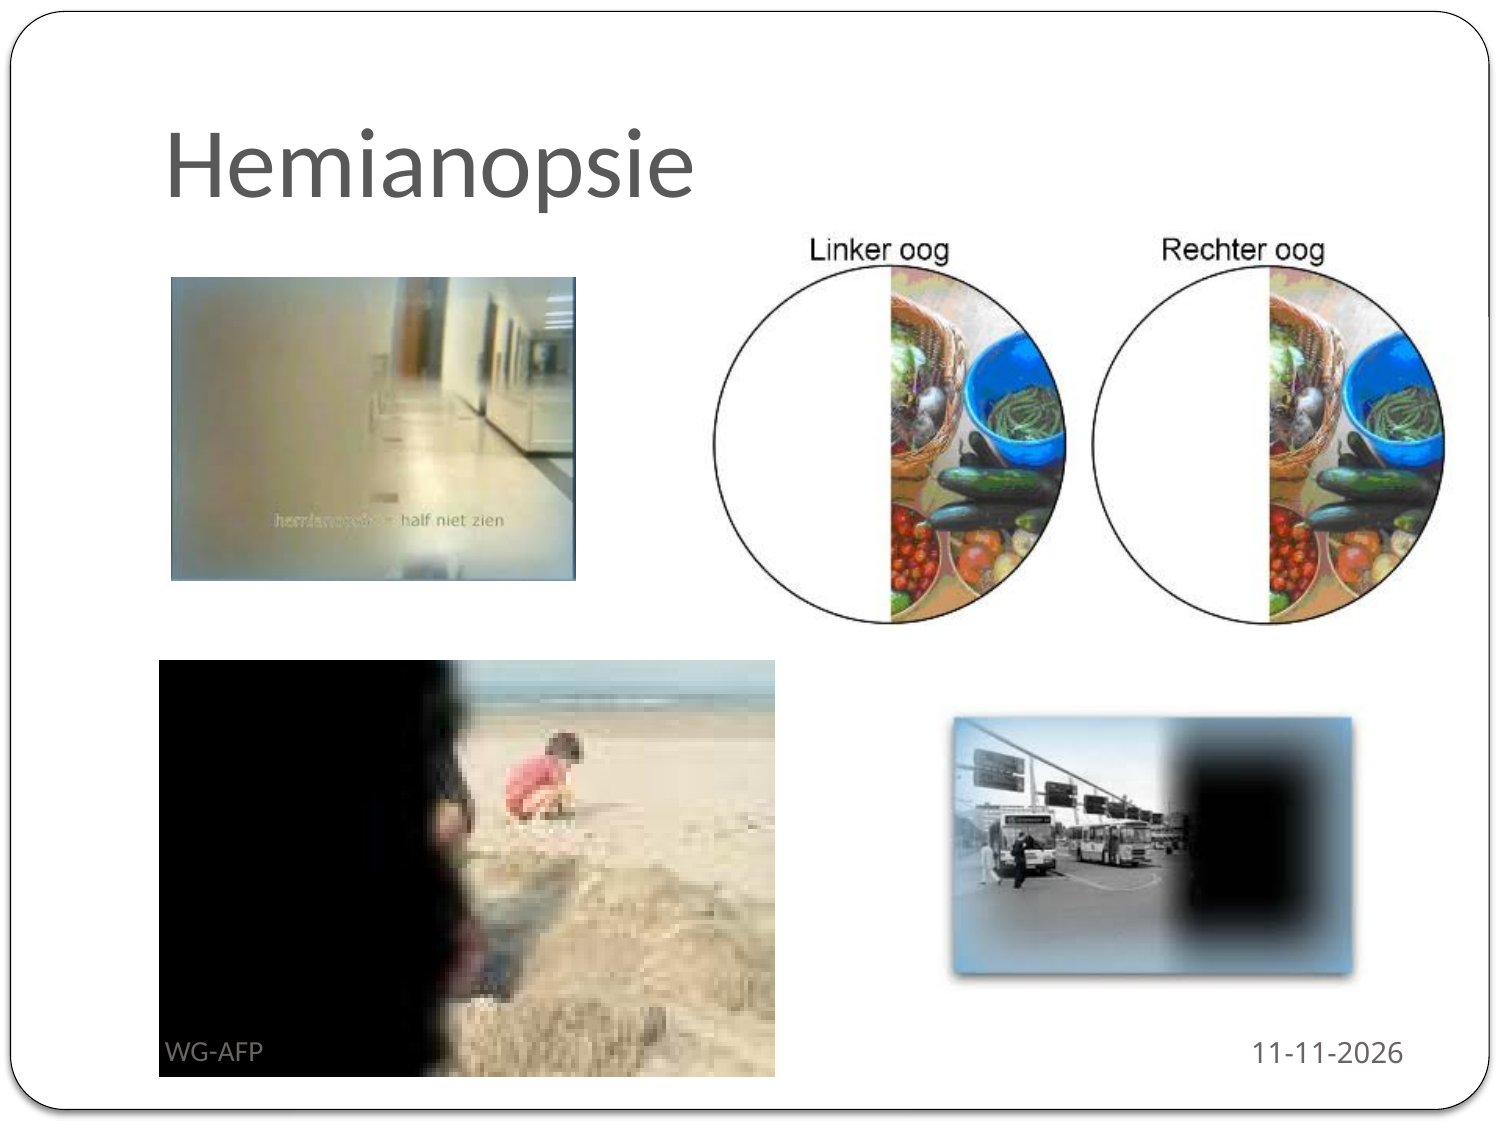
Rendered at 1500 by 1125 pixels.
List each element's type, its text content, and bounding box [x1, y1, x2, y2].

title Hemianopsie [150, 45, 1425, 233]
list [159, 660, 775, 1077]
picture [170, 276, 577, 581]
picture [702, 231, 1453, 626]
footer WG-AFP [150, 1012, 800, 1088]
picture [938, 705, 1368, 994]
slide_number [1012, 1015, 1419, 1094]
